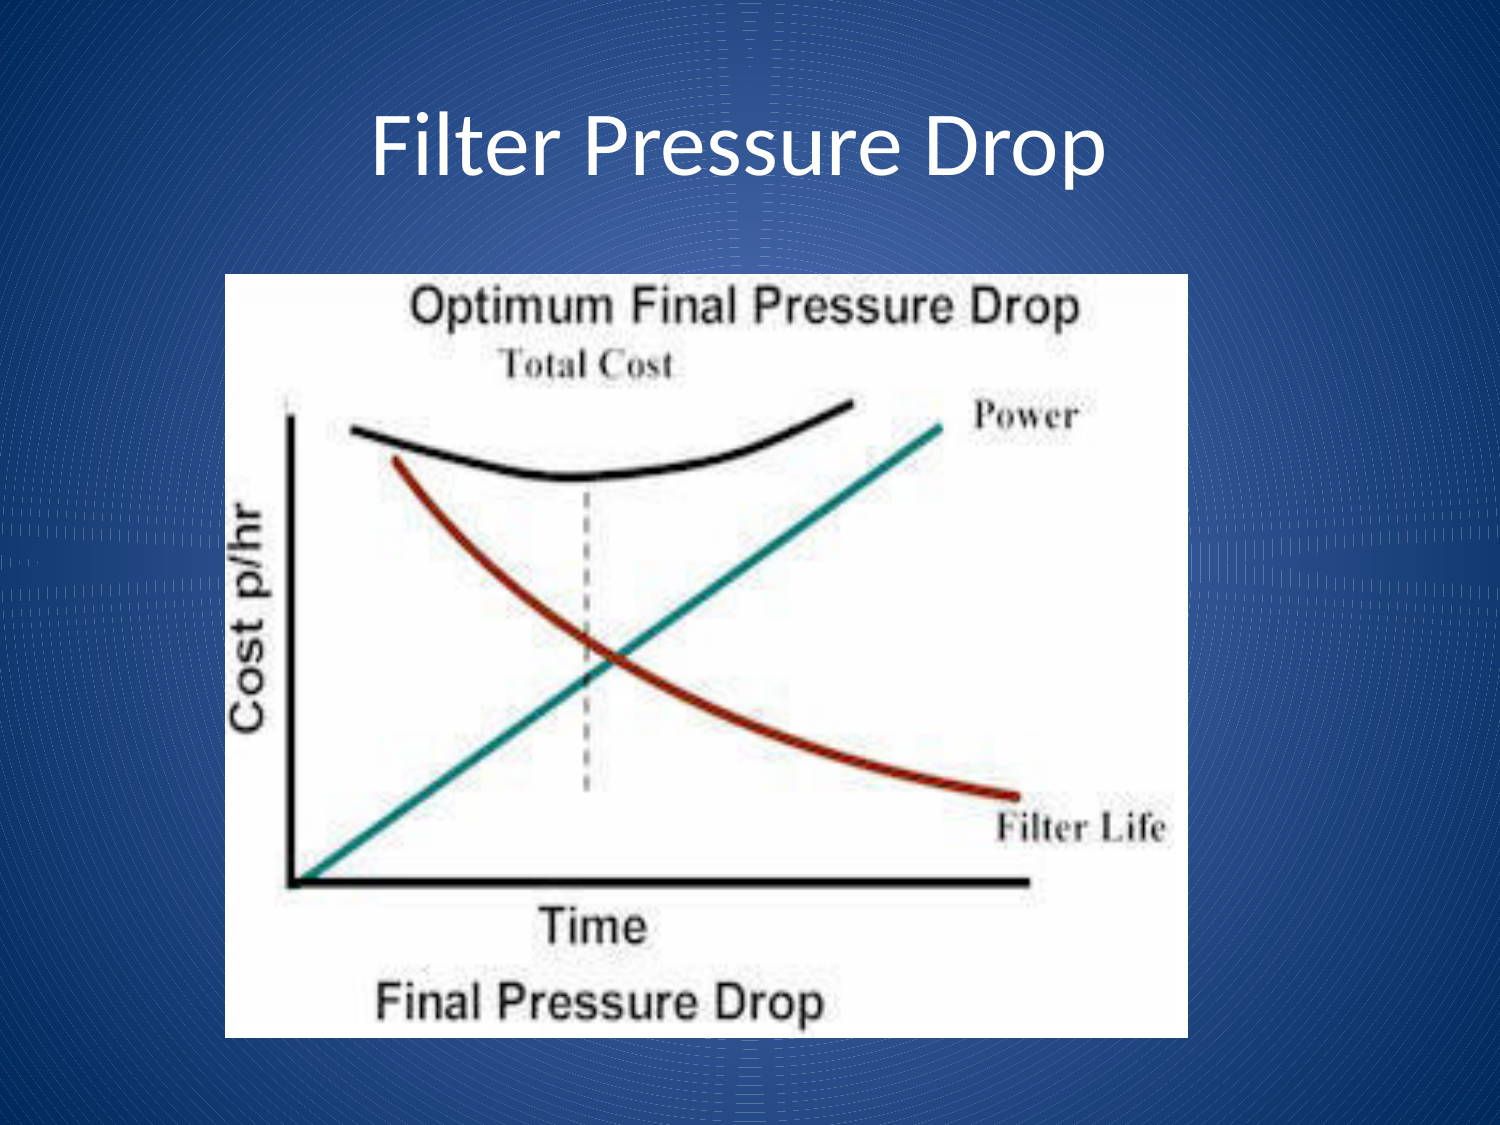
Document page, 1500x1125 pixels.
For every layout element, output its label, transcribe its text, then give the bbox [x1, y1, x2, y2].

picture [224, 274, 1188, 1038]
title Filter Pressure Drop [75, 45, 1425, 233]
